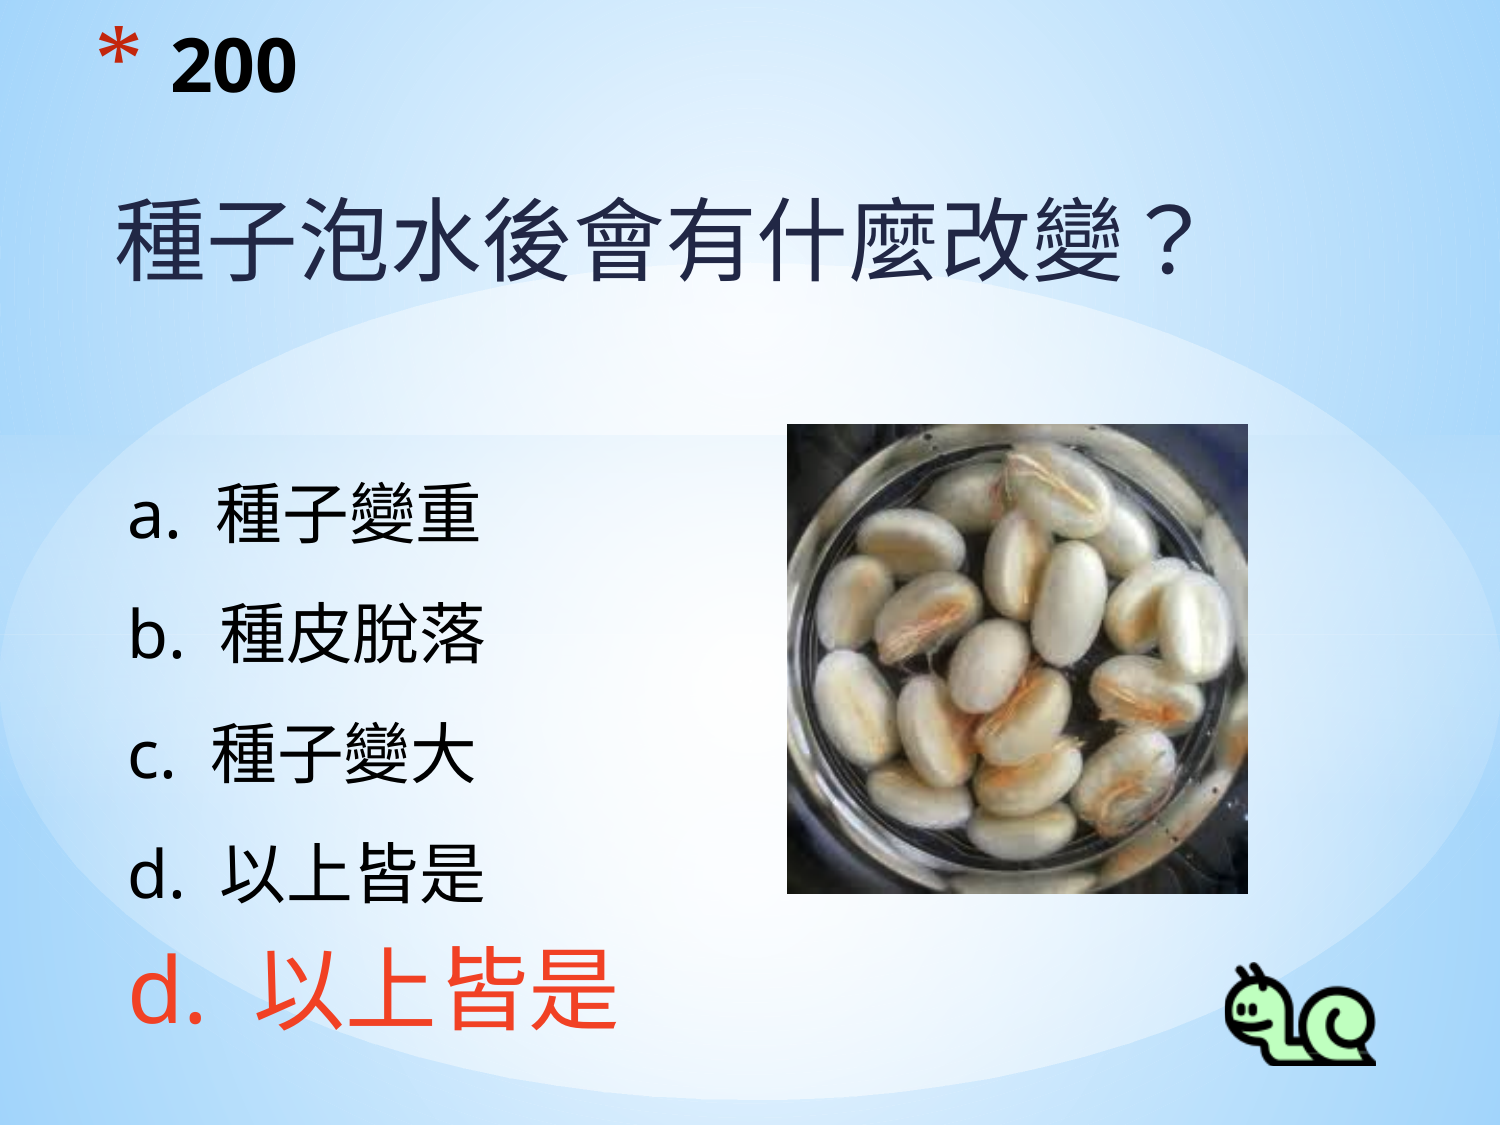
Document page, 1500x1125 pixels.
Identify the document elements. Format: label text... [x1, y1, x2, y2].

title 200 [50, 9, 413, 160]
text_box d. 以上皆是 [112, 924, 1363, 1125]
picture [1224, 962, 1377, 1067]
picture [787, 424, 1249, 894]
text_box a. 種子變重 b. 種皮脫落 c. 種子變大 d. 以上皆是 [112, 424, 863, 920]
subtitle 種子泡水後會有什麼改變？ [99, 174, 1500, 463]
